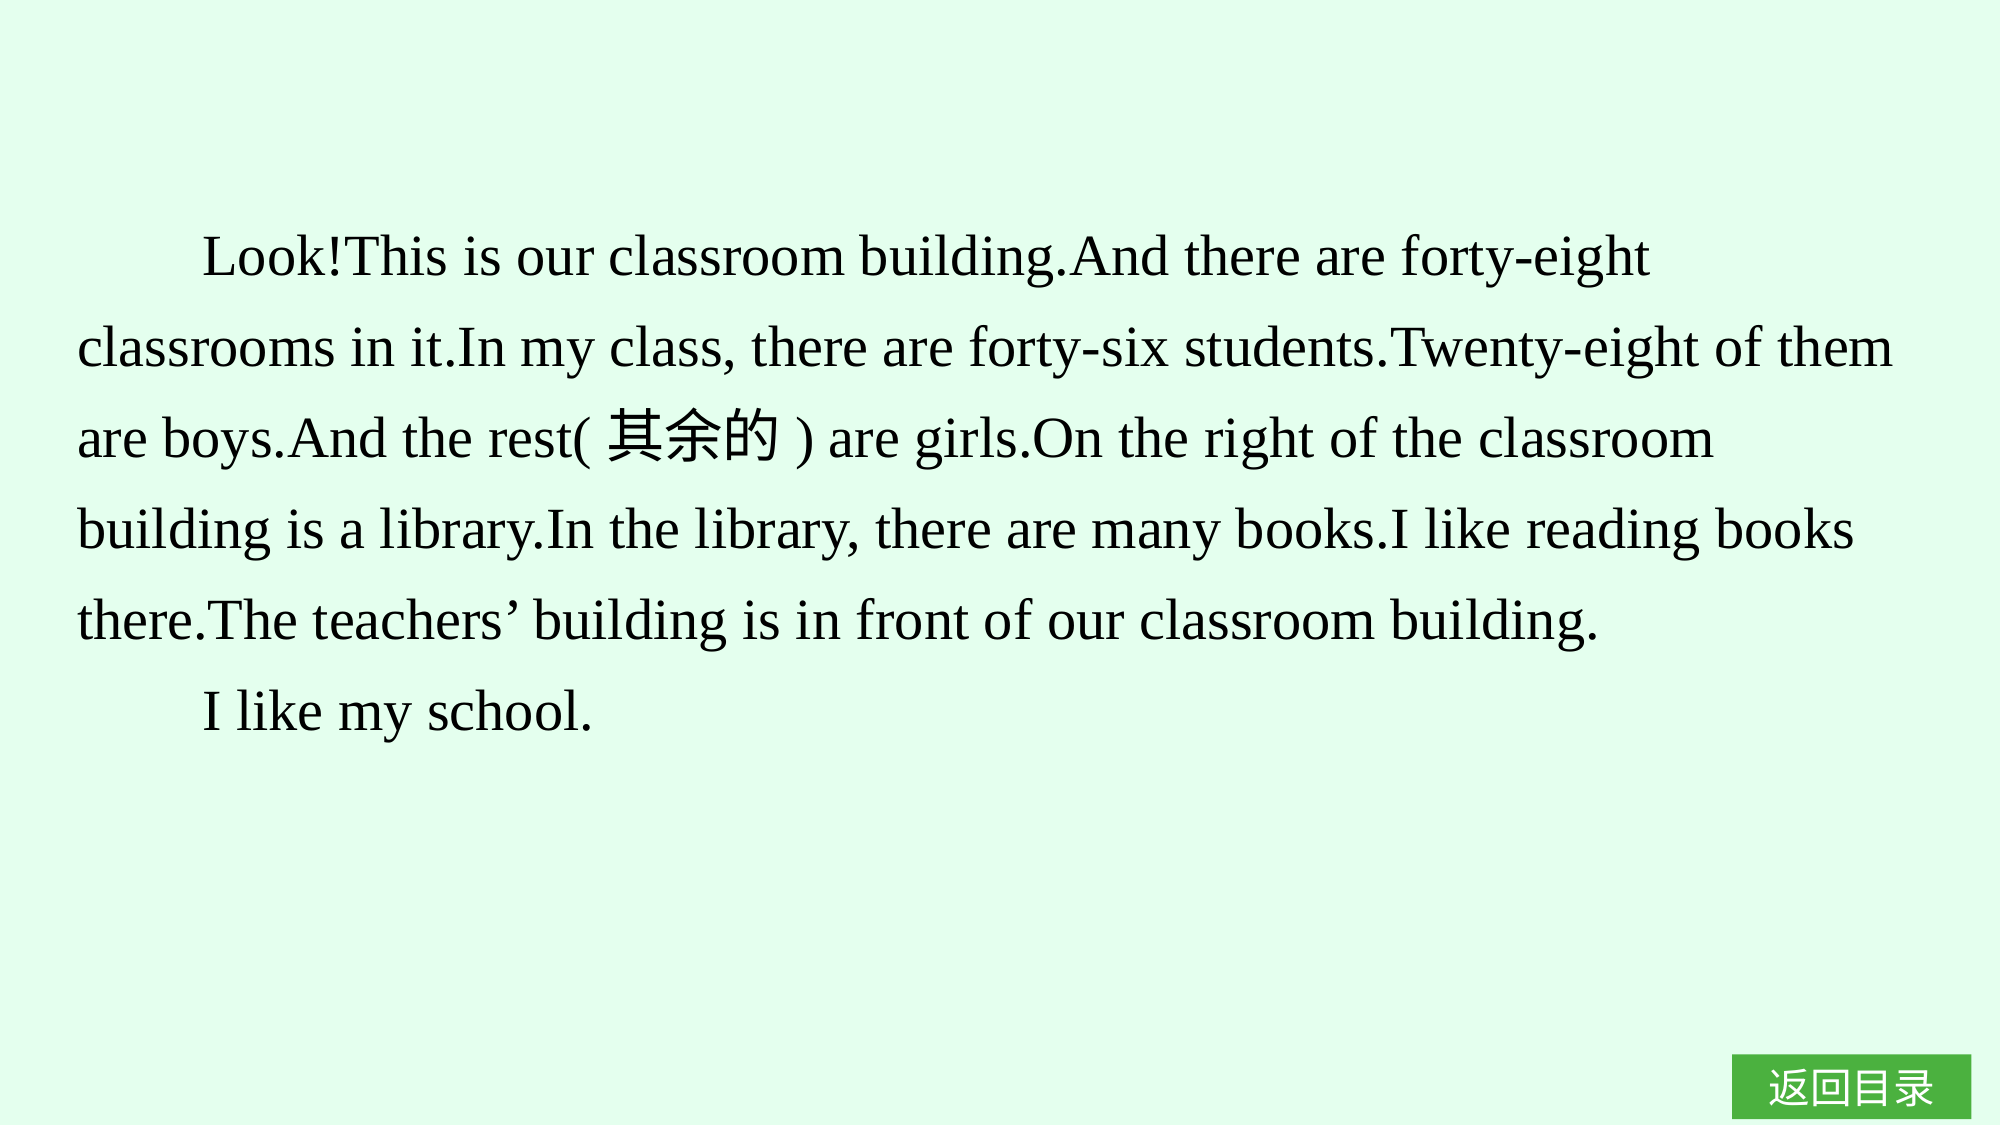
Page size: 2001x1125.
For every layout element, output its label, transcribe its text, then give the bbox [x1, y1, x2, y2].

text_box Look!This is our classroom building.And there are forty-eight classrooms in it.In my class, there are forty-six students.Twenty-eight of them are boys.And the rest(其余的) are girls.On the right of the classroom building is a library.In the library, there are many books.I like reading books there.The teachers’ building is in front of our classroom building. I like my school. [62, 188, 1938, 750]
